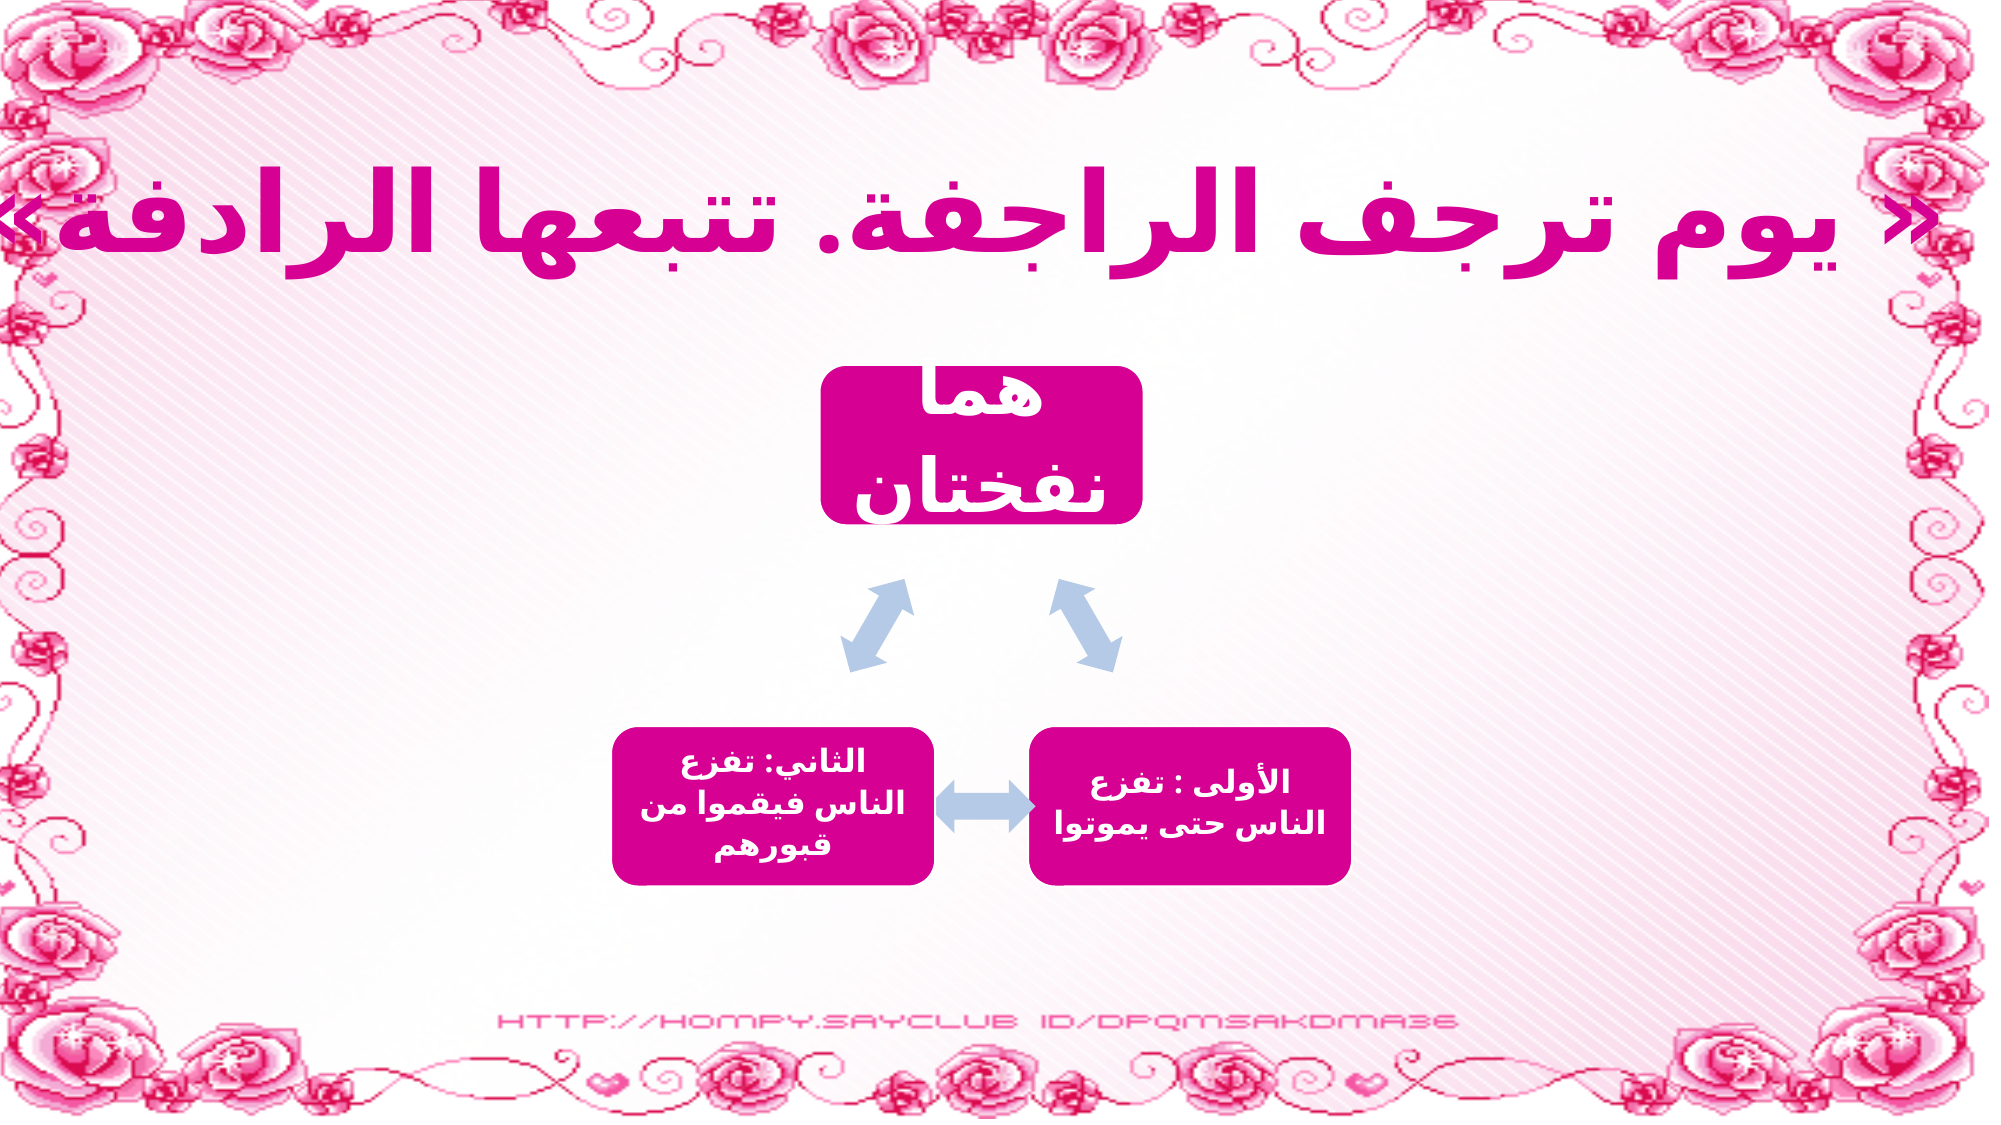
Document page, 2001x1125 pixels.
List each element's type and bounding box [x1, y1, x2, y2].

picture [0, 0, 1989, 1119]
text_box [333, 364, 1630, 1007]
